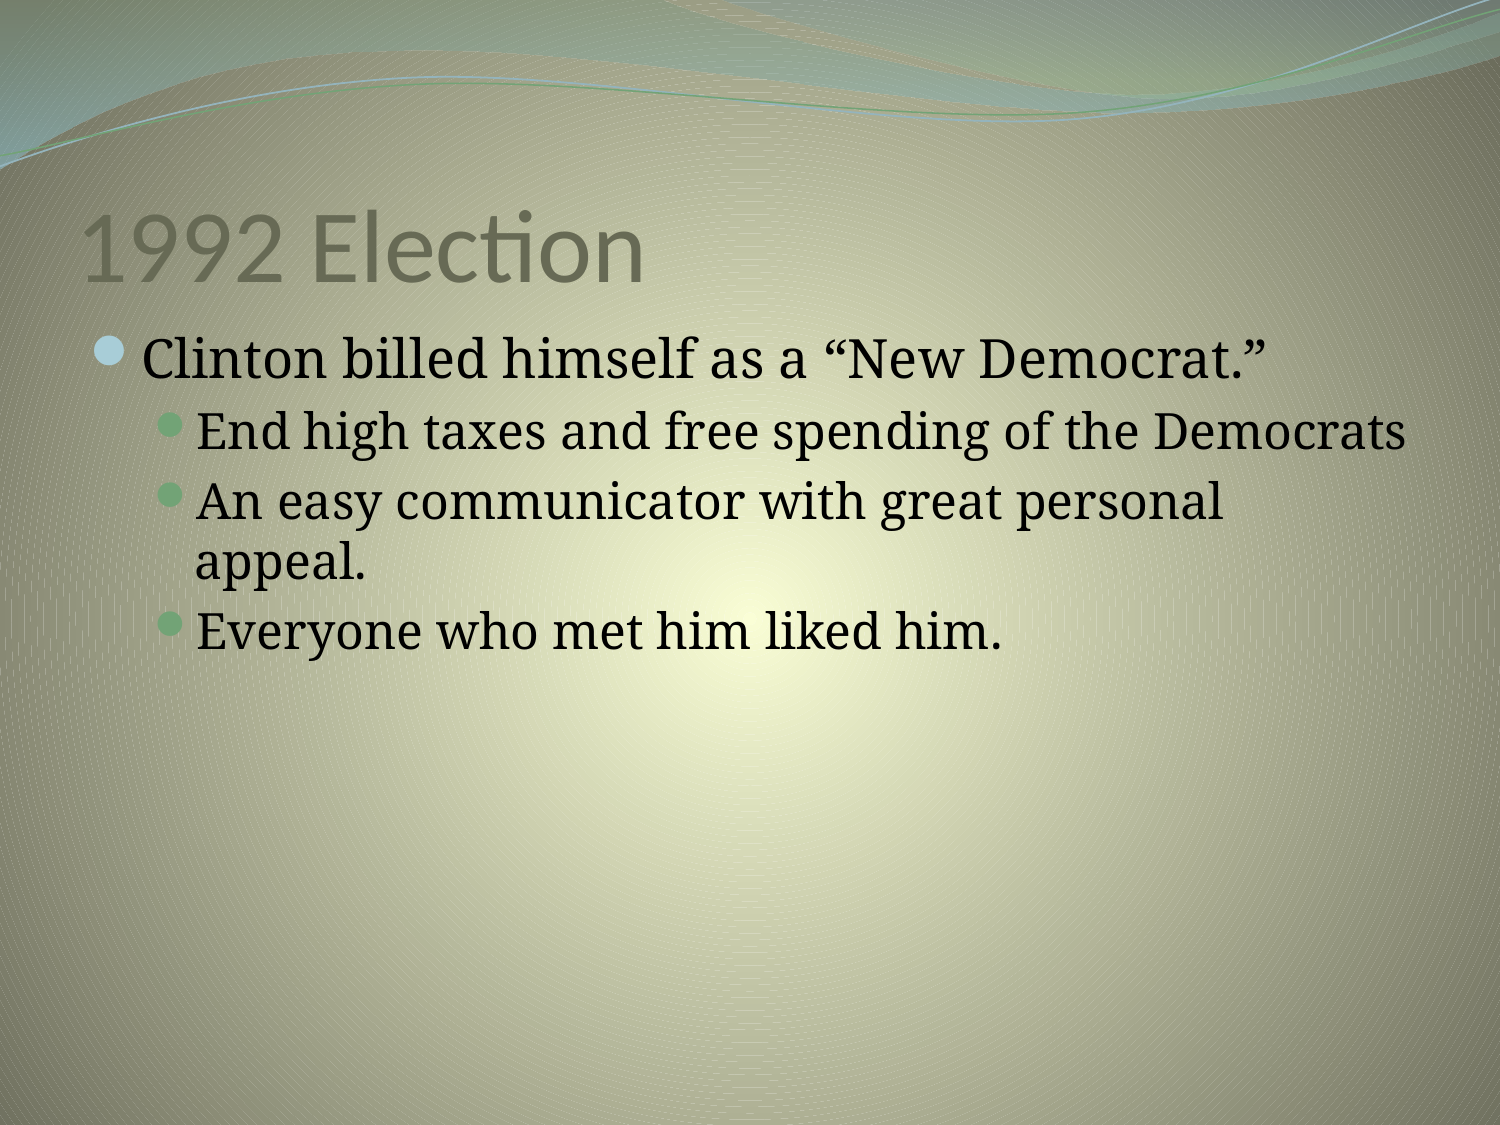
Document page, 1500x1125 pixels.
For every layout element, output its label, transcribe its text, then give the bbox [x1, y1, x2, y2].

list Clinton billed himself as a “New Democrat.” End high taxes and free spending of the Democrats An easy communicator with great personal appeal. Everyone who met him liked him. [75, 317, 1425, 1038]
title 1992 Election [75, 115, 1425, 303]
